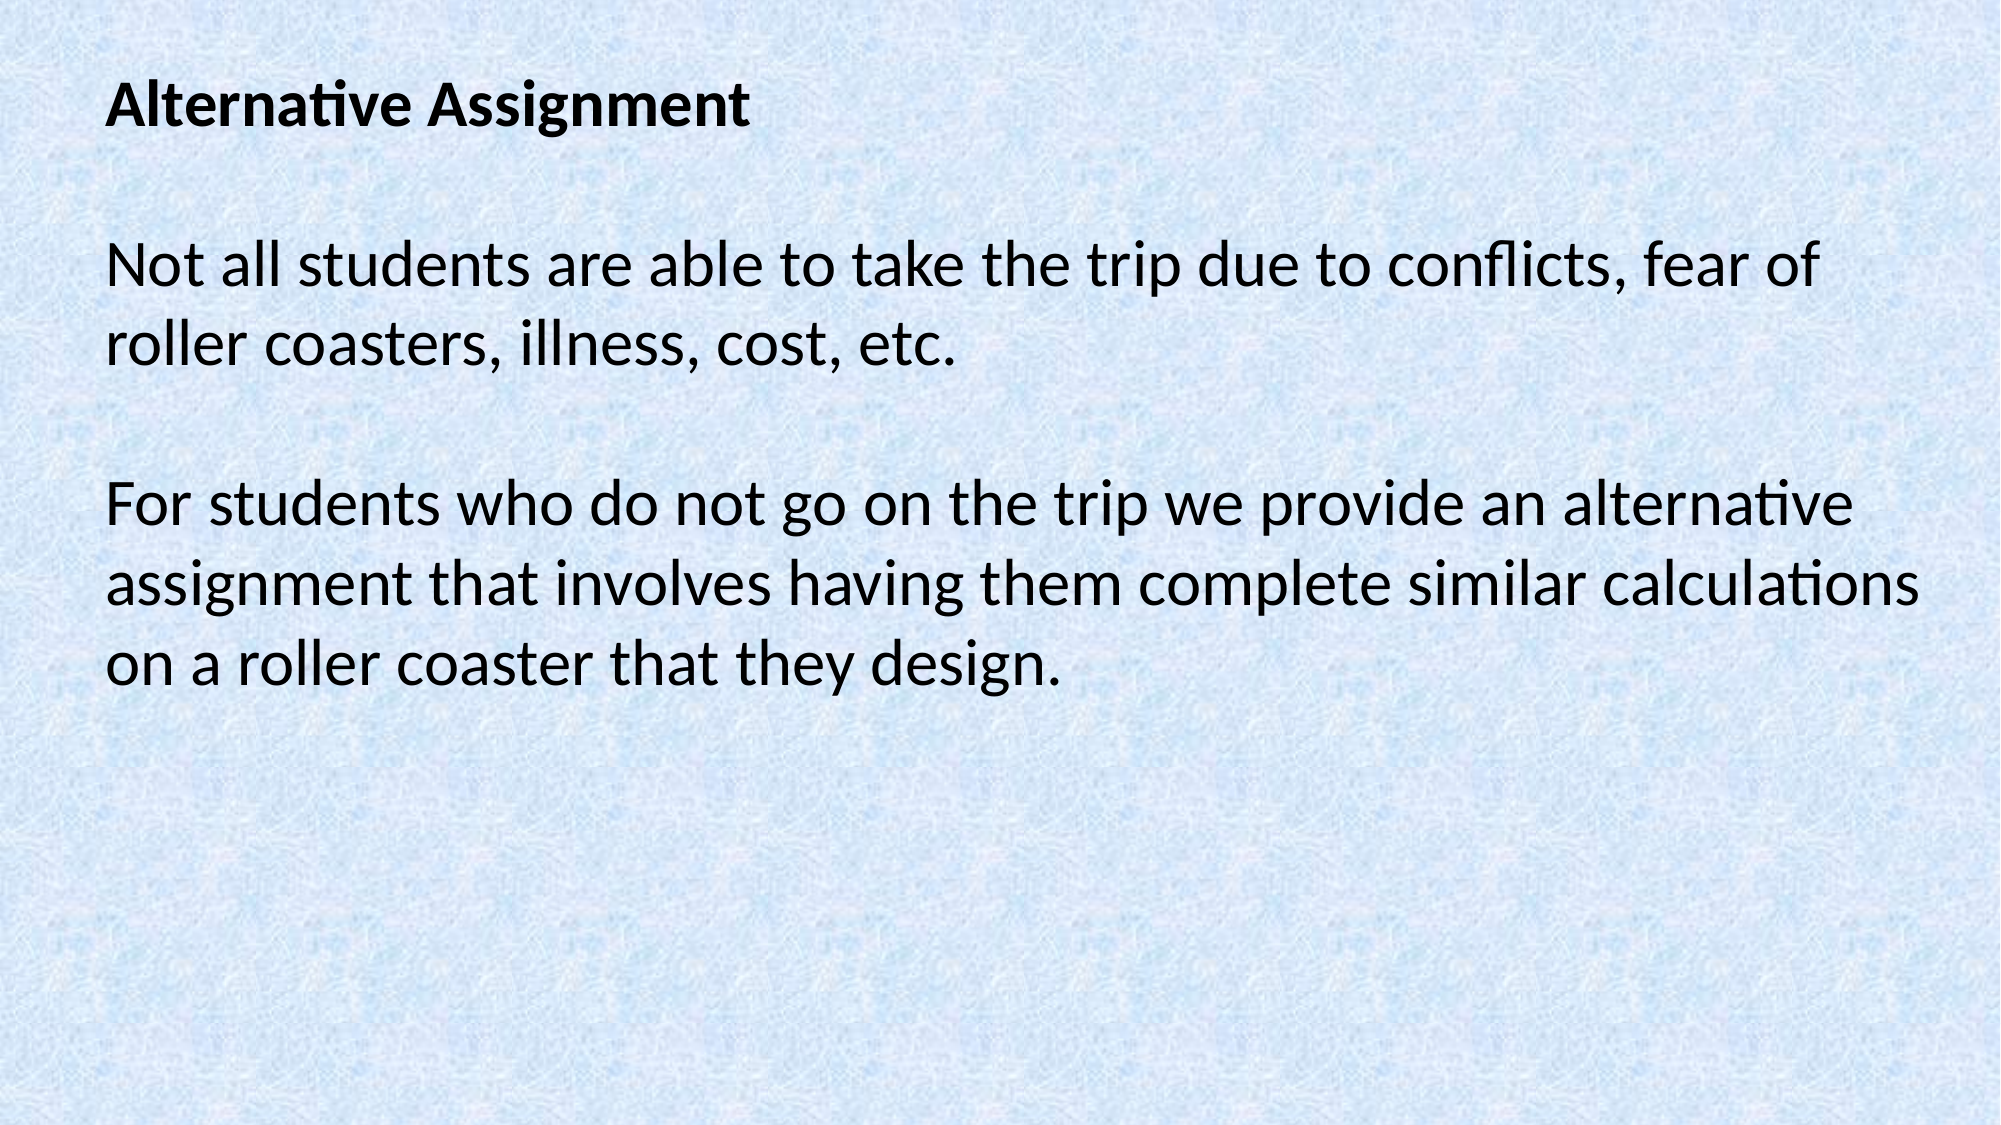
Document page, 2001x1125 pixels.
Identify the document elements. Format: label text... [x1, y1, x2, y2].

text_box Alternative Assignment Not all students are able to take the trip due to conflicts, fear of roller coasters, illness, cost, etc. For students who do not go on the trip we provide an alternative assignment that involves having them complete similar calculations on a roller coaster that they design. [90, 51, 1955, 707]
picture [0, 0, 2001, 1125]
